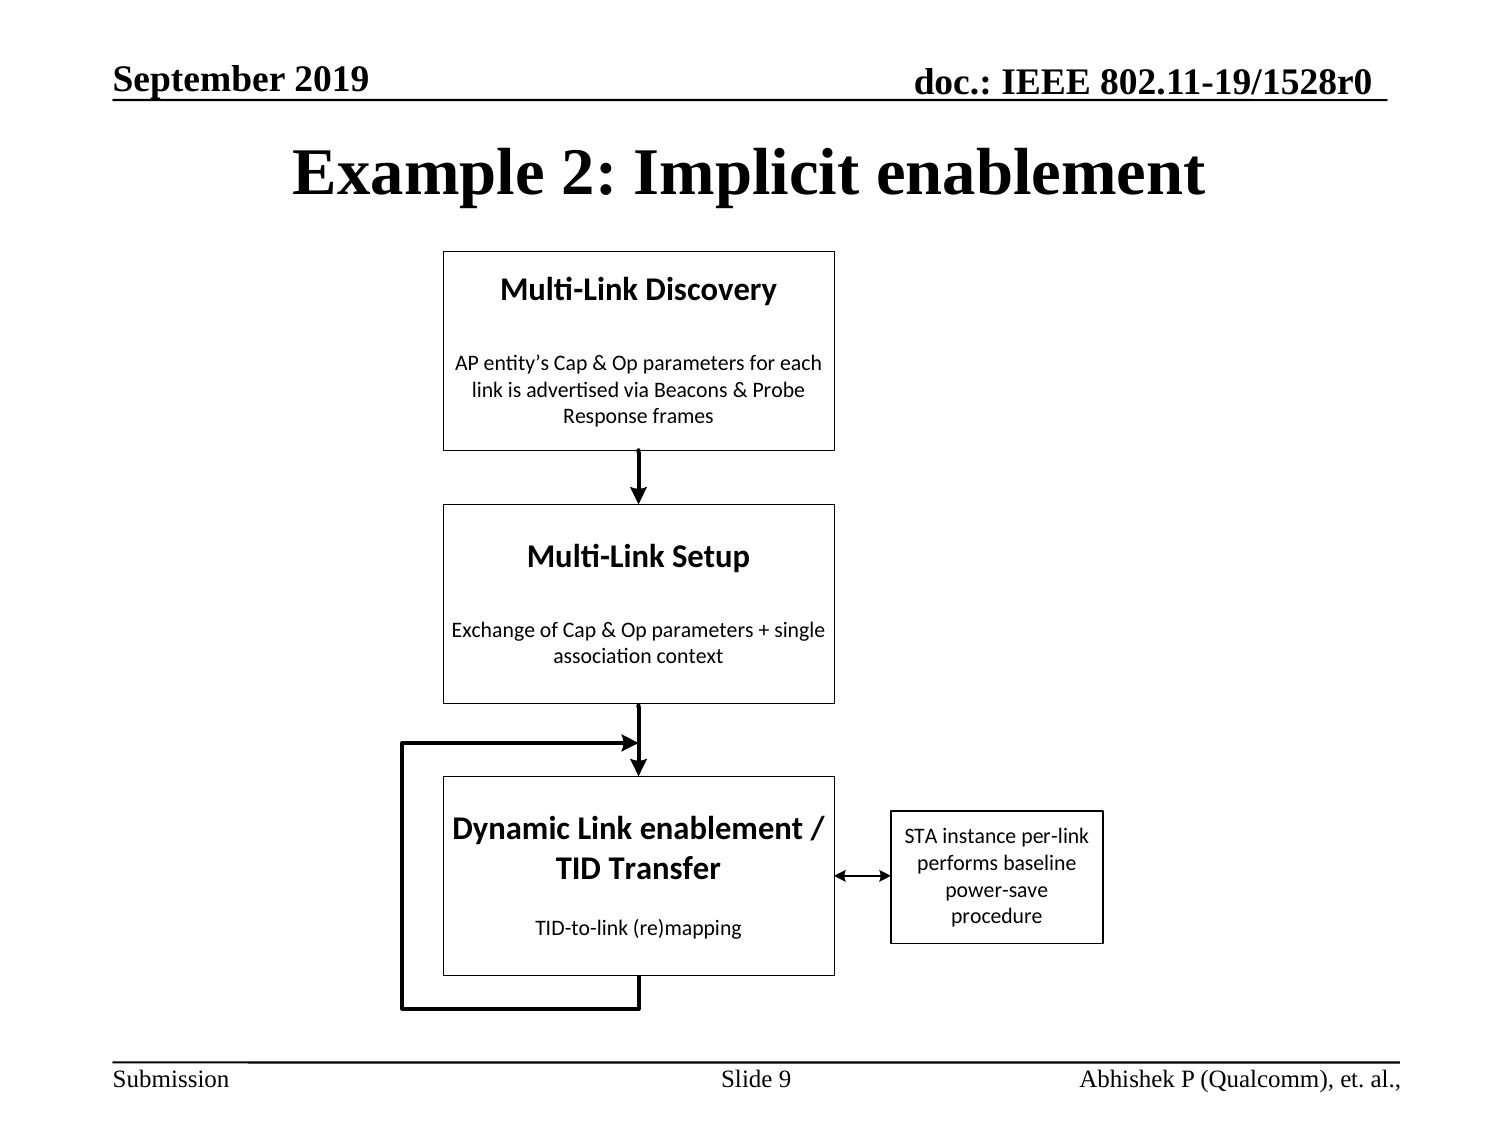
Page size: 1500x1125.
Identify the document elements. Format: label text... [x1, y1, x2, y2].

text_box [380, 248, 1120, 1031]
slide_number Slide 9 [712, 1061, 801, 1093]
title Example 2: Implicit enablement [112, 112, 1388, 224]
footer Abhishek P (Qualcomm), et. al., [949, 1061, 1402, 1093]
